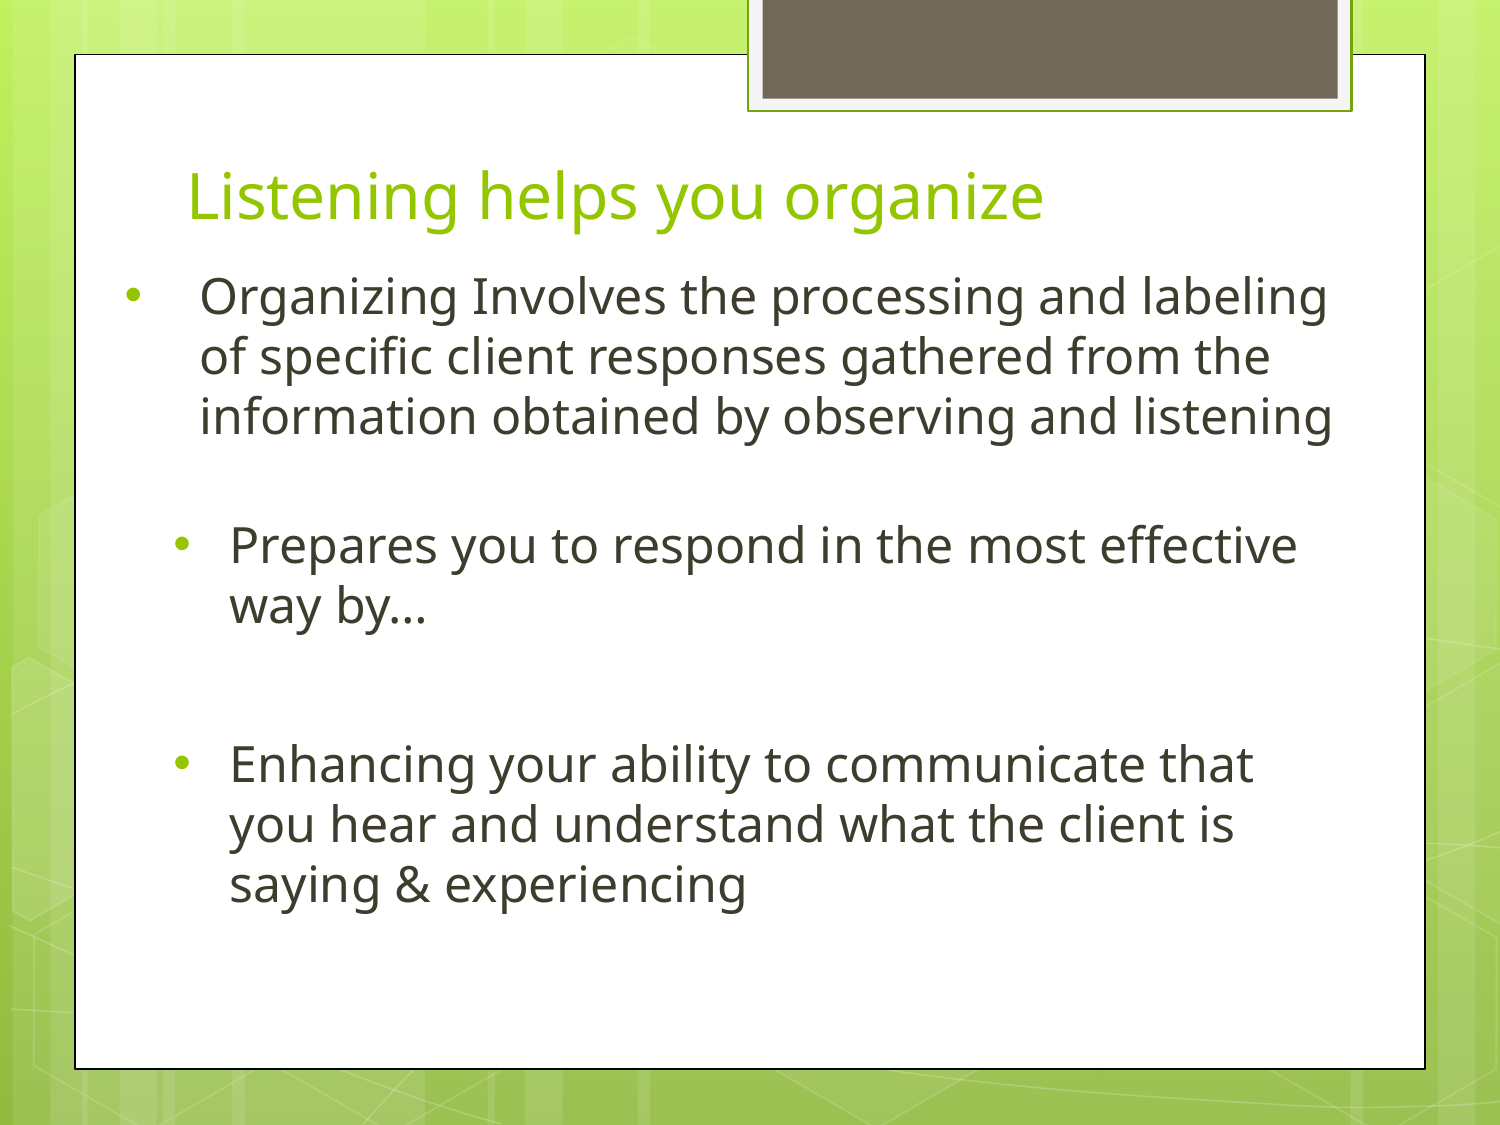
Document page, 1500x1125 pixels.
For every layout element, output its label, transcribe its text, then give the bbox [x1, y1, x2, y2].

title Listening helps you organize [171, 146, 1324, 240]
list Organizing Involves the processing and labeling of specific client responses gathered from the information obtained by observing and listening Prepares you to respond in the most effective way by… Enhancing your ability to communicate that you hear and understand what the client is saying & experiencing [98, 256, 1362, 1054]
